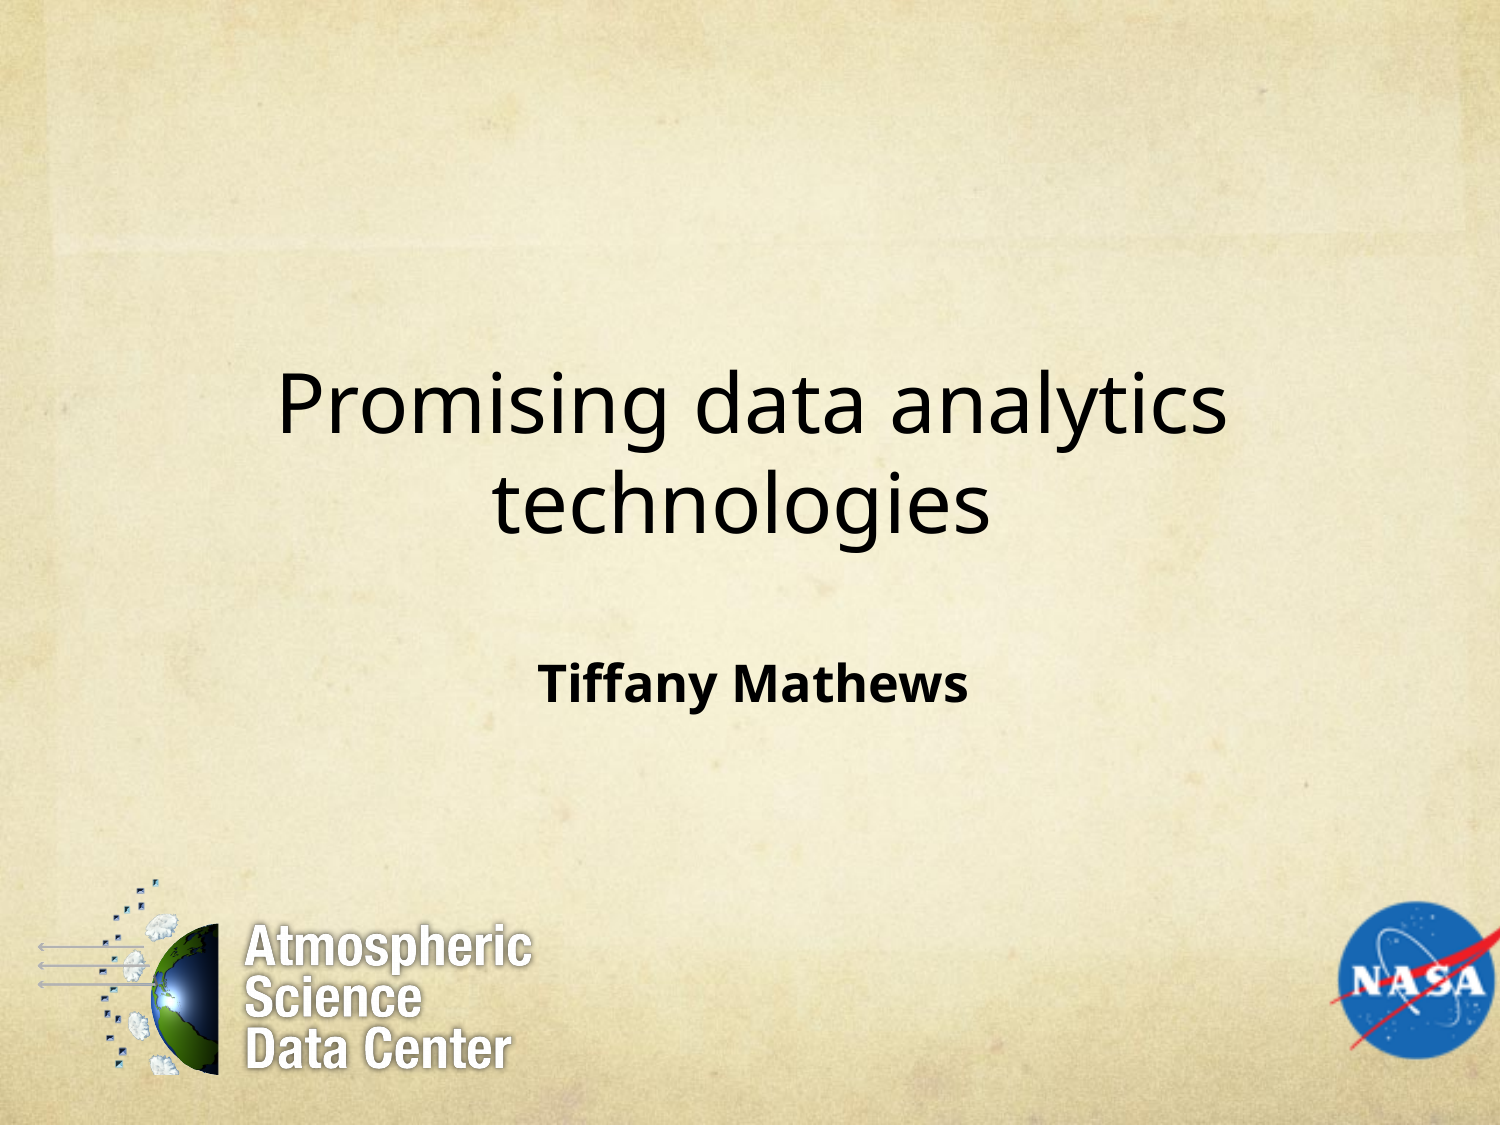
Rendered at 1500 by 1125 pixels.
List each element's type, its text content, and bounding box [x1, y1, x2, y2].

title Promising data analytics technologies Tiffany Mathews [47, 237, 1459, 825]
picture [0, 0, 1500, 1125]
